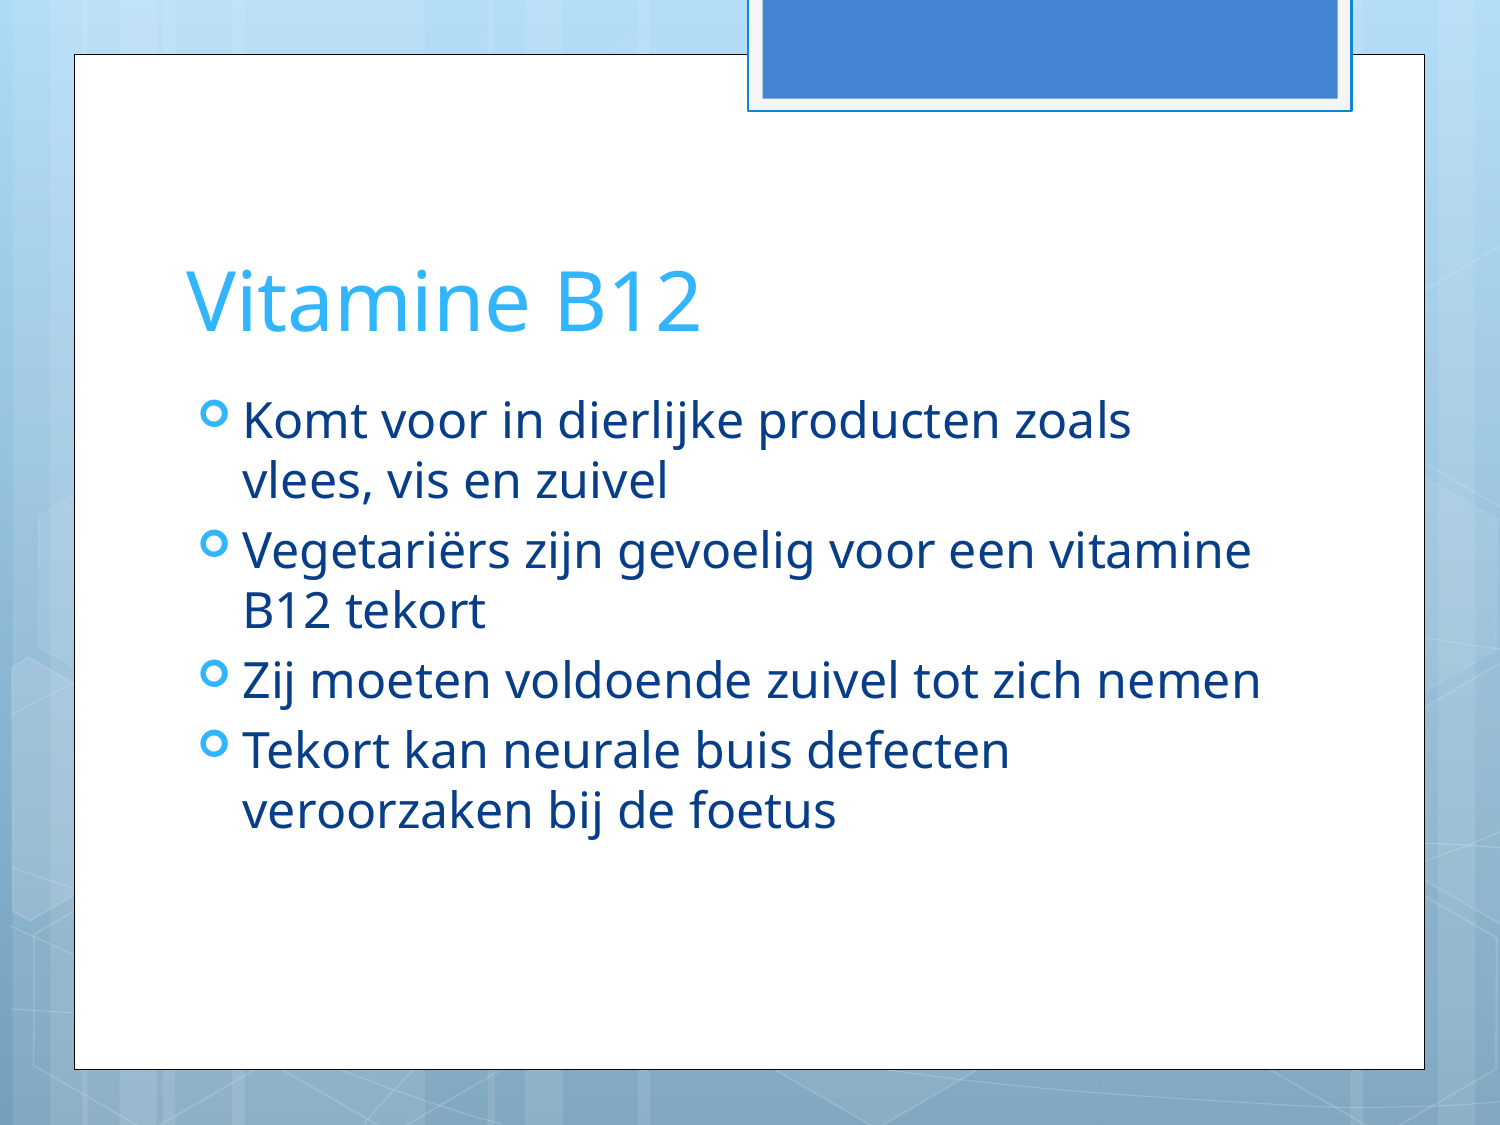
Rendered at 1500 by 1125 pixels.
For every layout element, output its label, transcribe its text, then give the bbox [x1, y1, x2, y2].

title Vitamine B12 [171, 168, 1324, 357]
list Komt voor in dierlijke producten zoals vlees, vis en zuivel Vegetariërs zijn gevoelig voor een vitamine B12 tekort Zij moeten voldoende zuivel tot zich nemen Tekort kan neurale buis defecten veroorzaken bij de foetus [171, 381, 1283, 957]
